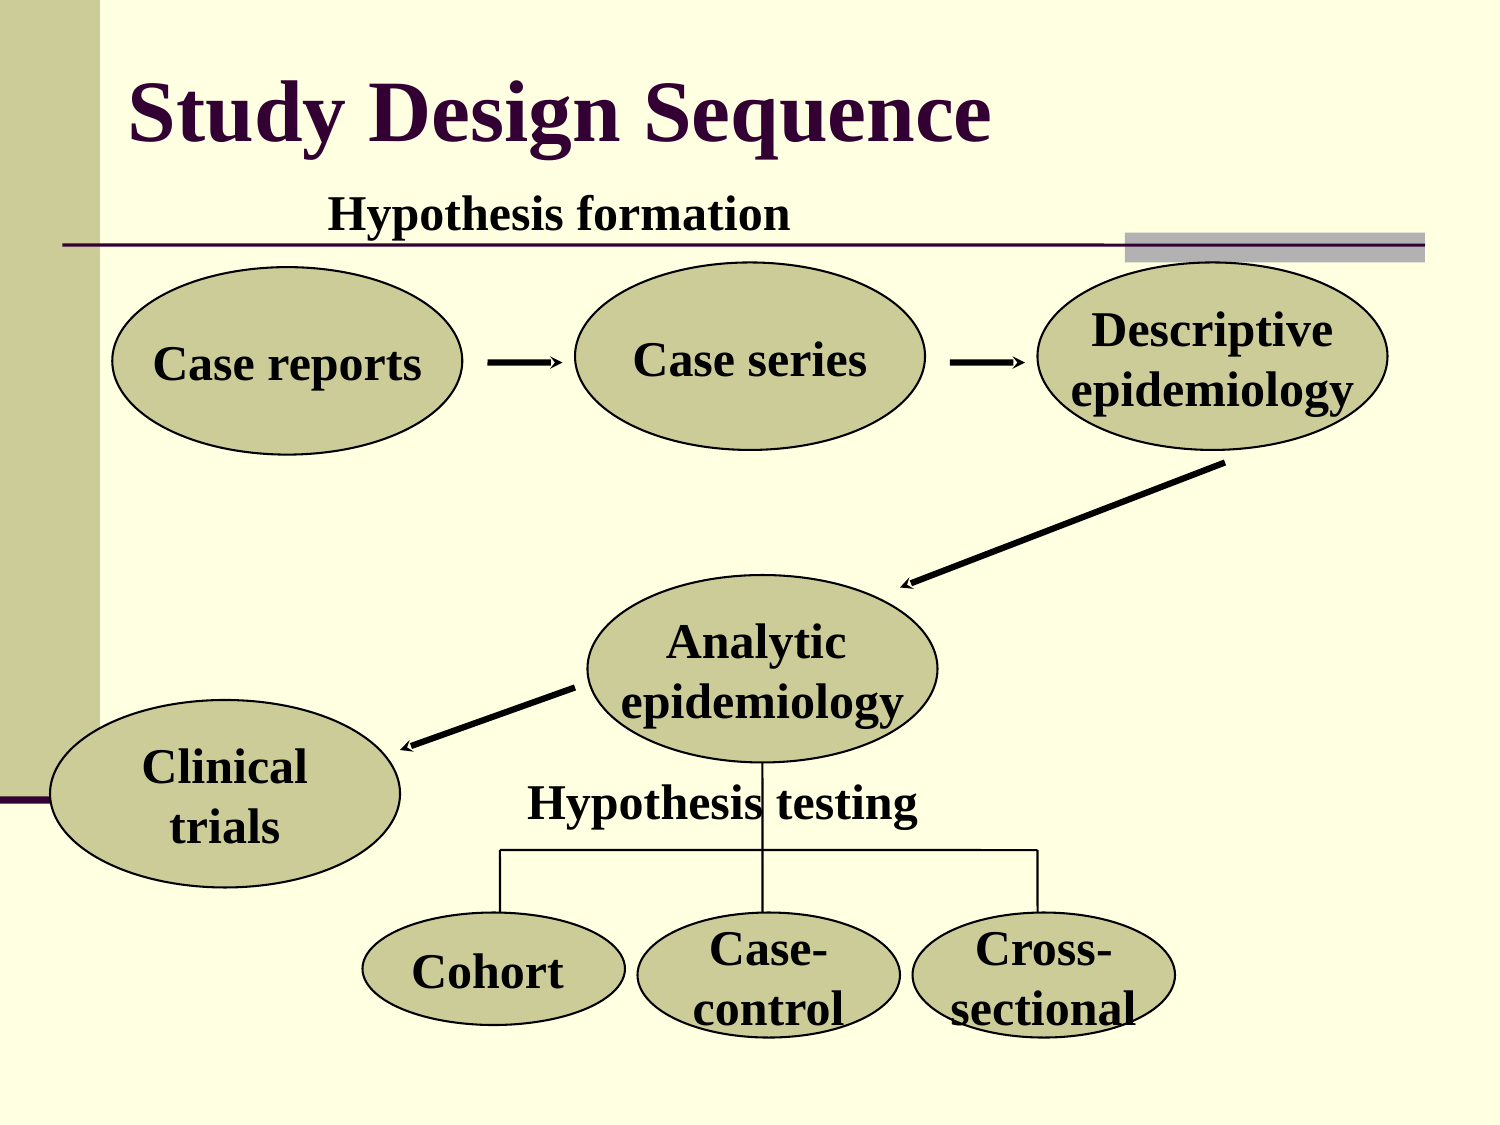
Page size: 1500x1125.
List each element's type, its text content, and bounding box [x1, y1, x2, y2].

text_box Hypothesis testing [512, 762, 933, 838]
text_box [949, 358, 1025, 367]
text_box [399, 743, 410, 752]
text_box Hypothesis formation [312, 172, 806, 248]
text_box [900, 580, 910, 589]
text_box Cohort [362, 912, 625, 1026]
text_box Case series [575, 262, 926, 450]
text_box [554, 358, 563, 367]
text_box Case- control [637, 912, 901, 1038]
text_box Cross- sectional [912, 912, 1176, 1038]
text_box Clinical trials [50, 699, 401, 888]
text_box Case reports [112, 267, 463, 455]
text_box Descriptive epidemiology [1037, 262, 1388, 450]
text_box Analytic epidemiology [587, 575, 938, 762]
title Study Design Sequence [112, 24, 1388, 188]
